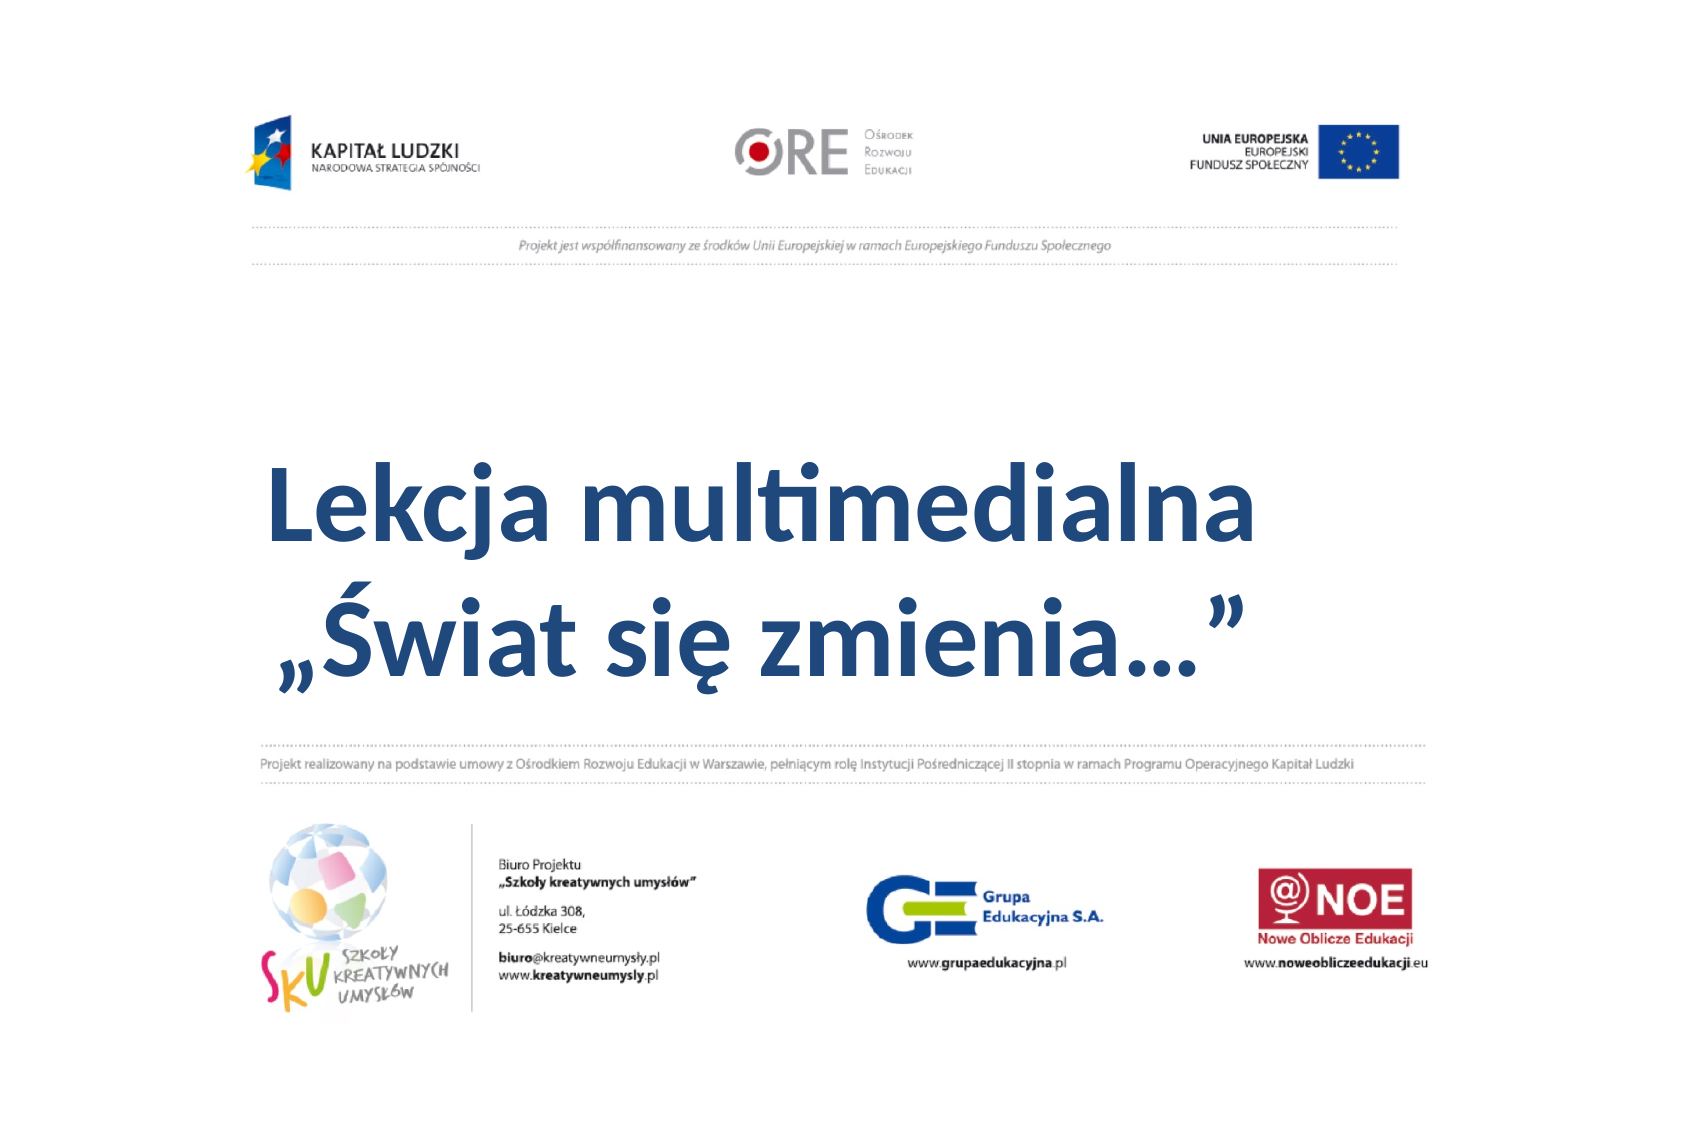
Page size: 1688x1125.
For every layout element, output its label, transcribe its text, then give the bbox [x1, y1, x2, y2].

text_box Lekcja multimedialna „Świat się zmienia…” [251, 421, 1275, 707]
picture [222, 726, 1446, 1024]
picture [234, 81, 1412, 275]
